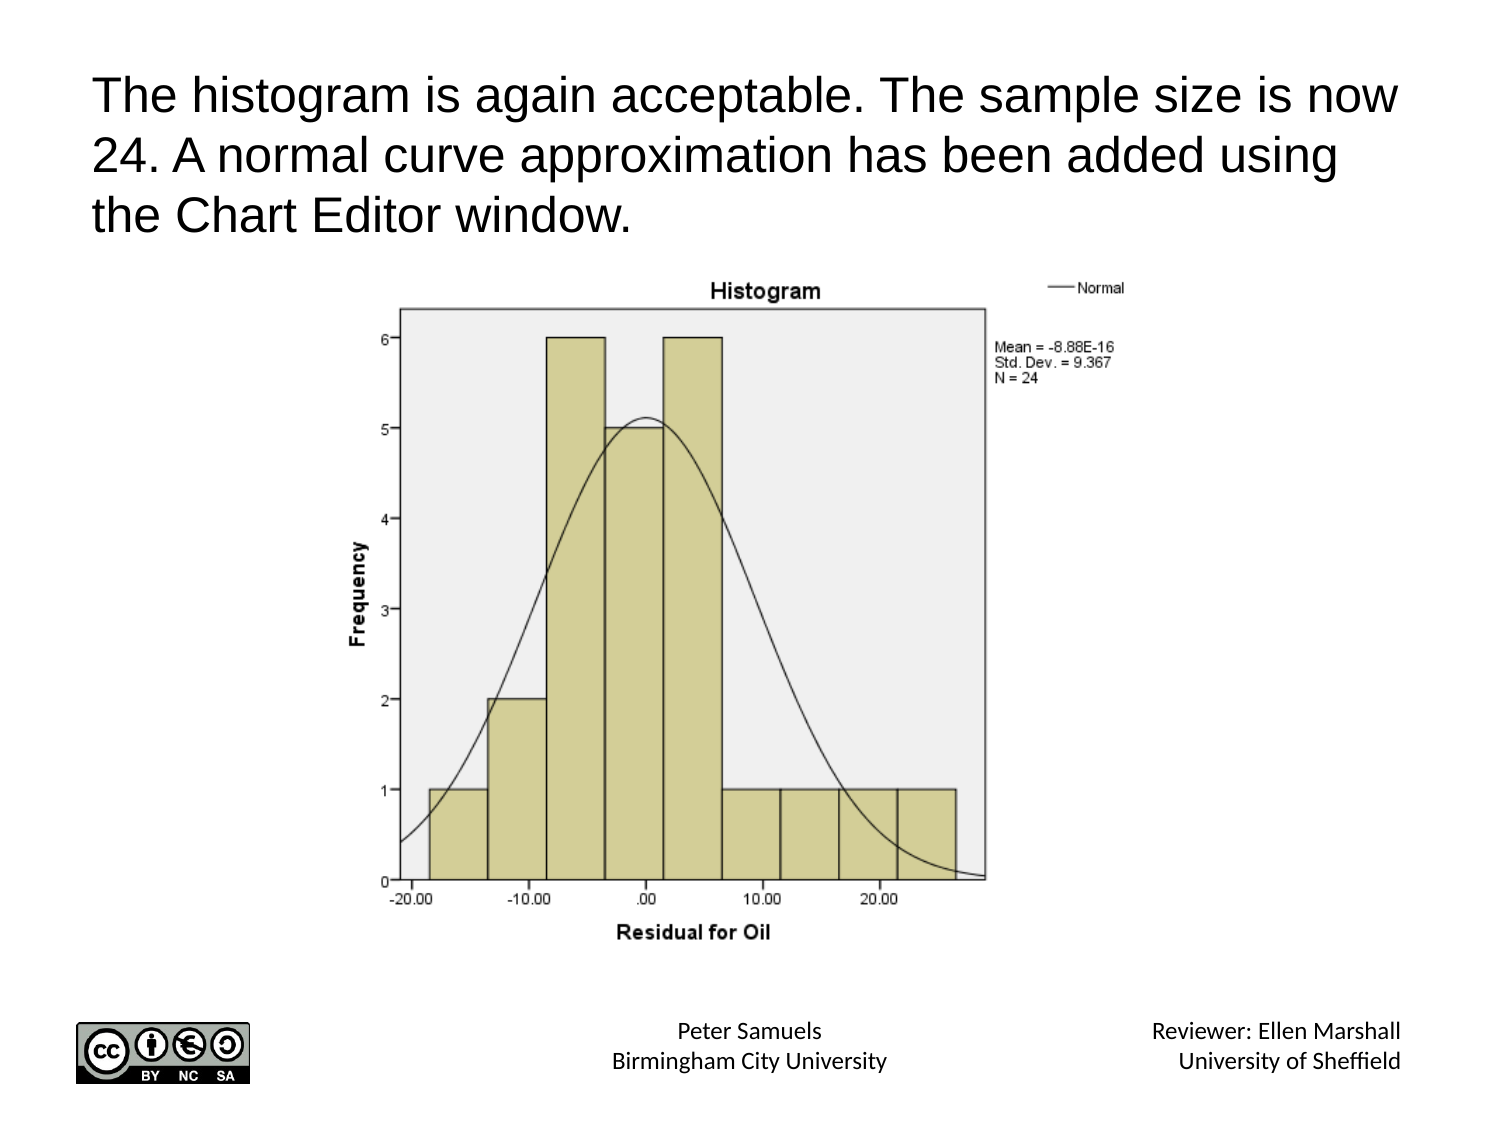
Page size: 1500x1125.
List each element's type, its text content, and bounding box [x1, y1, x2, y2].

text_box Peter Samuels Birmingham City University [549, 1007, 951, 1083]
text_box Reviewer: Ellen Marshall University of Sheffield [1038, 1007, 1417, 1083]
list The histogram is again acceptable. The sample size is now 24. A normal curve approximation has been added using the Chart Editor window. [76, 54, 1427, 261]
picture [76, 1022, 251, 1084]
picture [324, 256, 1208, 965]
